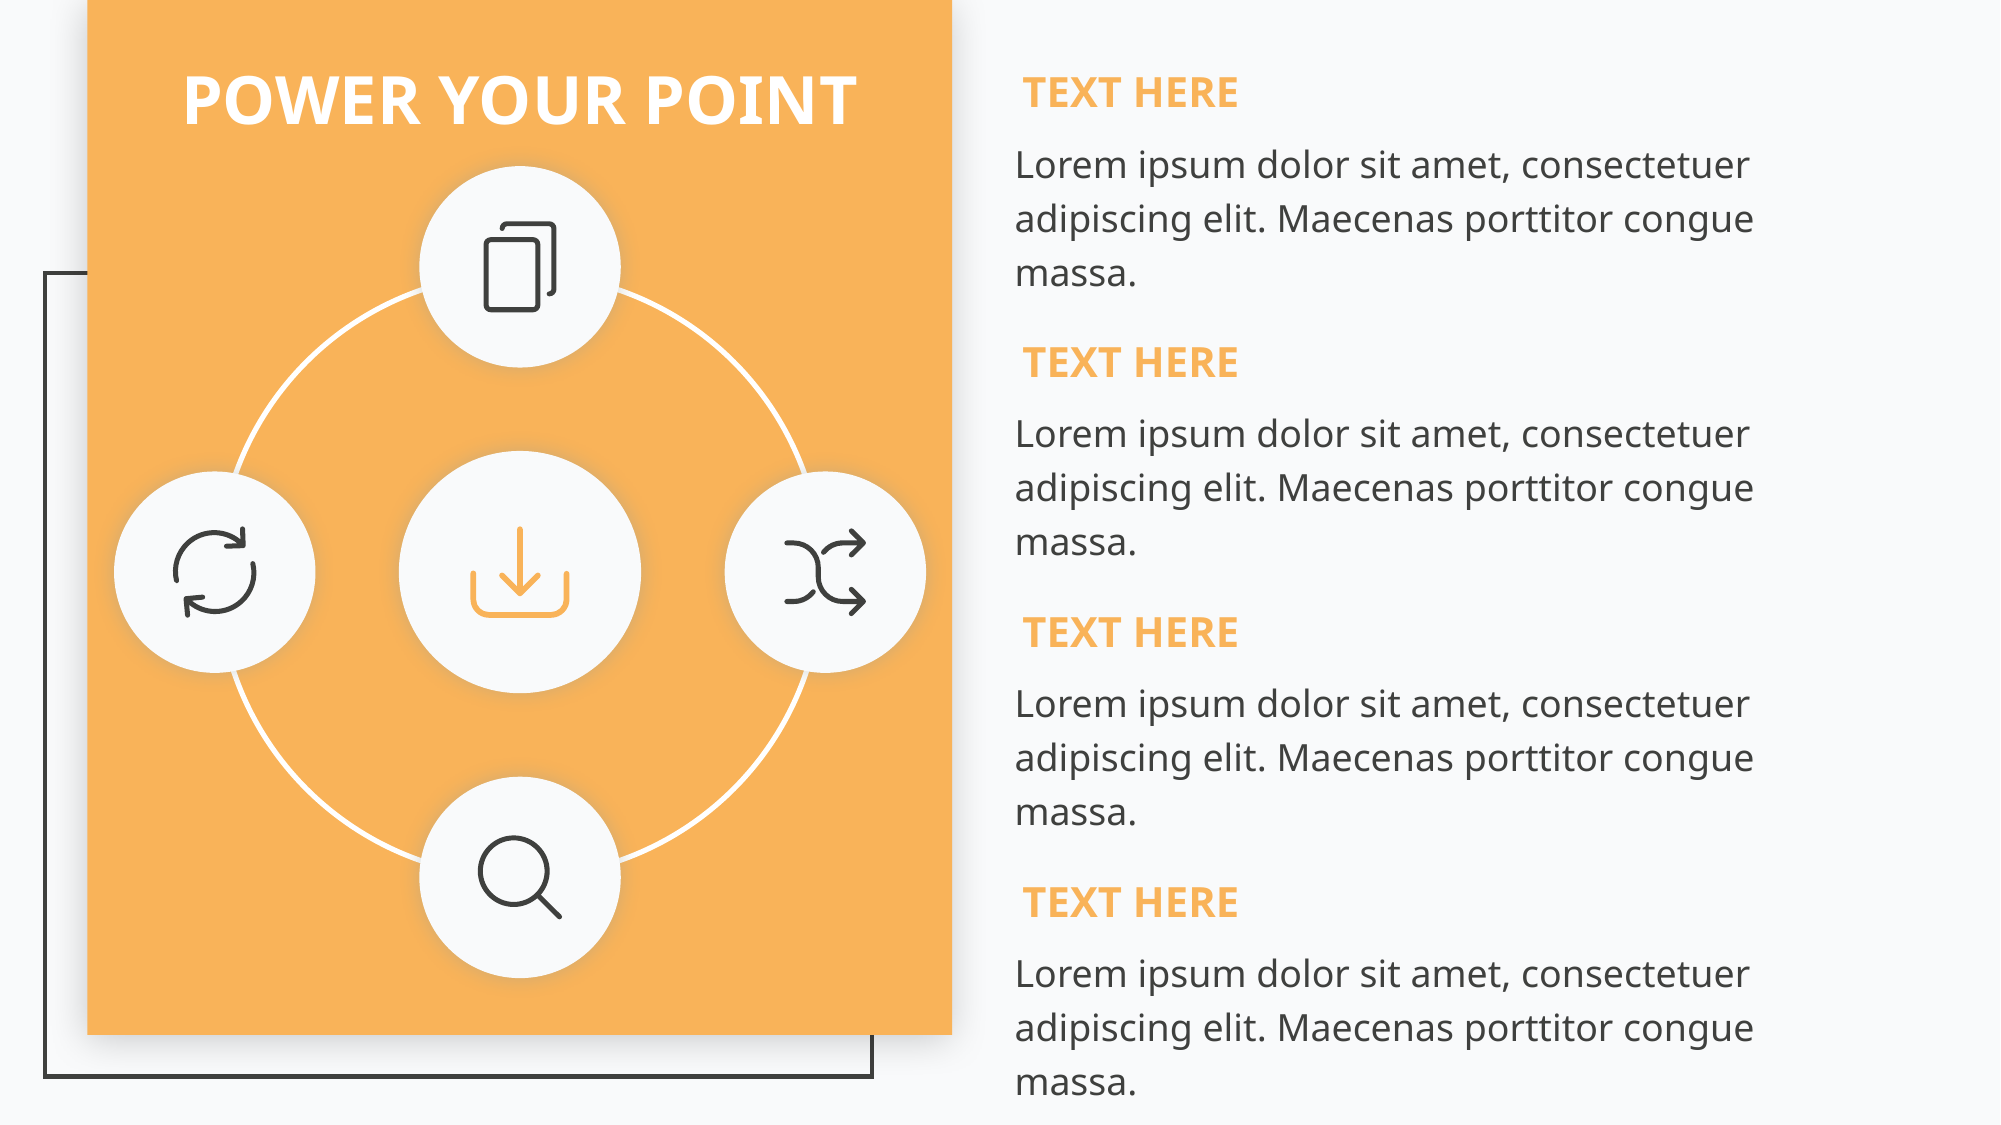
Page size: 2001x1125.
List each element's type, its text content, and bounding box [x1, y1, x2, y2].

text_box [113, 166, 926, 979]
text_box POWER YOUR POINT [166, 50, 874, 146]
text_box Lorem ipsum dolor sit amet, consectetuer adipiscing elit. Maecenas porttitor congue massa. [999, 933, 1879, 1111]
text_box TEXT HERE [1007, 58, 1255, 124]
text_box Lorem ipsum dolor sit amet, consectetuer adipiscing elit. Maecenas porttitor congue massa. [999, 124, 1879, 301]
text_box [44, 272, 873, 1078]
text_box [86, 0, 953, 1036]
text_box Lorem ipsum dolor sit amet, consectetuer adipiscing elit. Maecenas porttitor congue massa. [999, 663, 1879, 841]
text_box TEXT HERE [1007, 328, 1255, 394]
text_box Lorem ipsum dolor sit amet, consectetuer adipiscing elit. Maecenas porttitor congue massa. [999, 394, 1879, 571]
text_box TEXT HERE [1007, 868, 1255, 933]
text_box TEXT HERE [1007, 598, 1255, 663]
